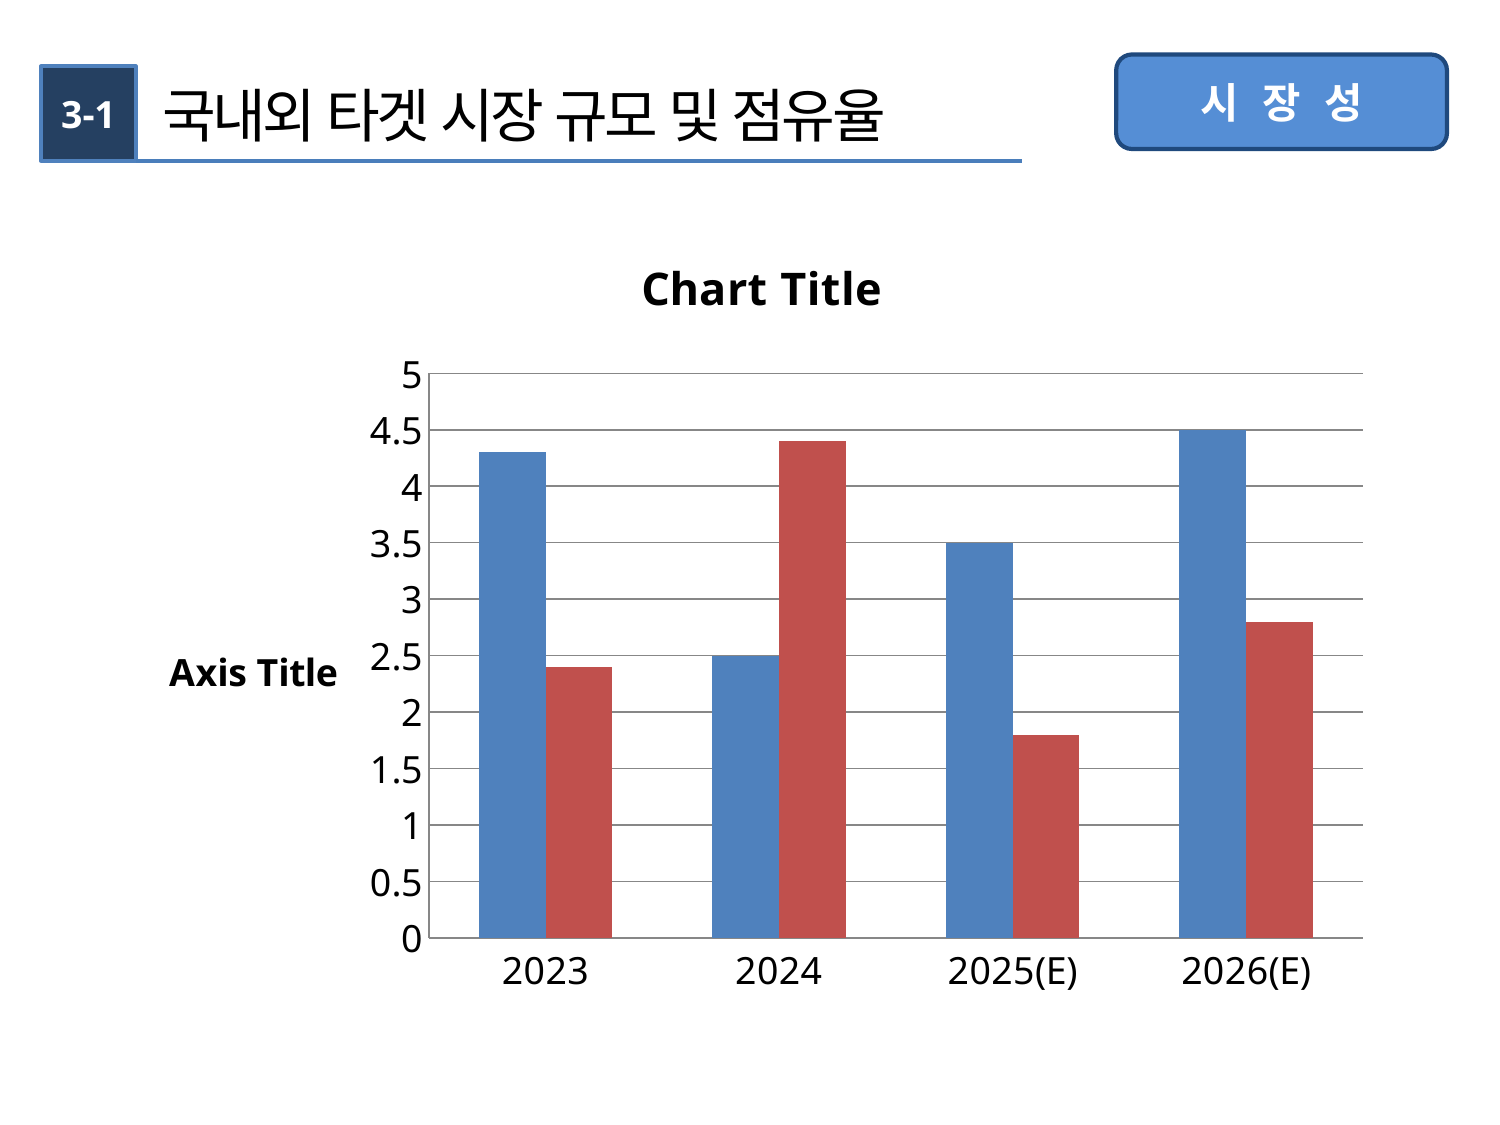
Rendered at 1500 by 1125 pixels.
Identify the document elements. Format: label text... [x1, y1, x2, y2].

text_box 시 장 성 [1114, 52, 1450, 152]
chart [135, 219, 1389, 1012]
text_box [40, 66, 1022, 162]
